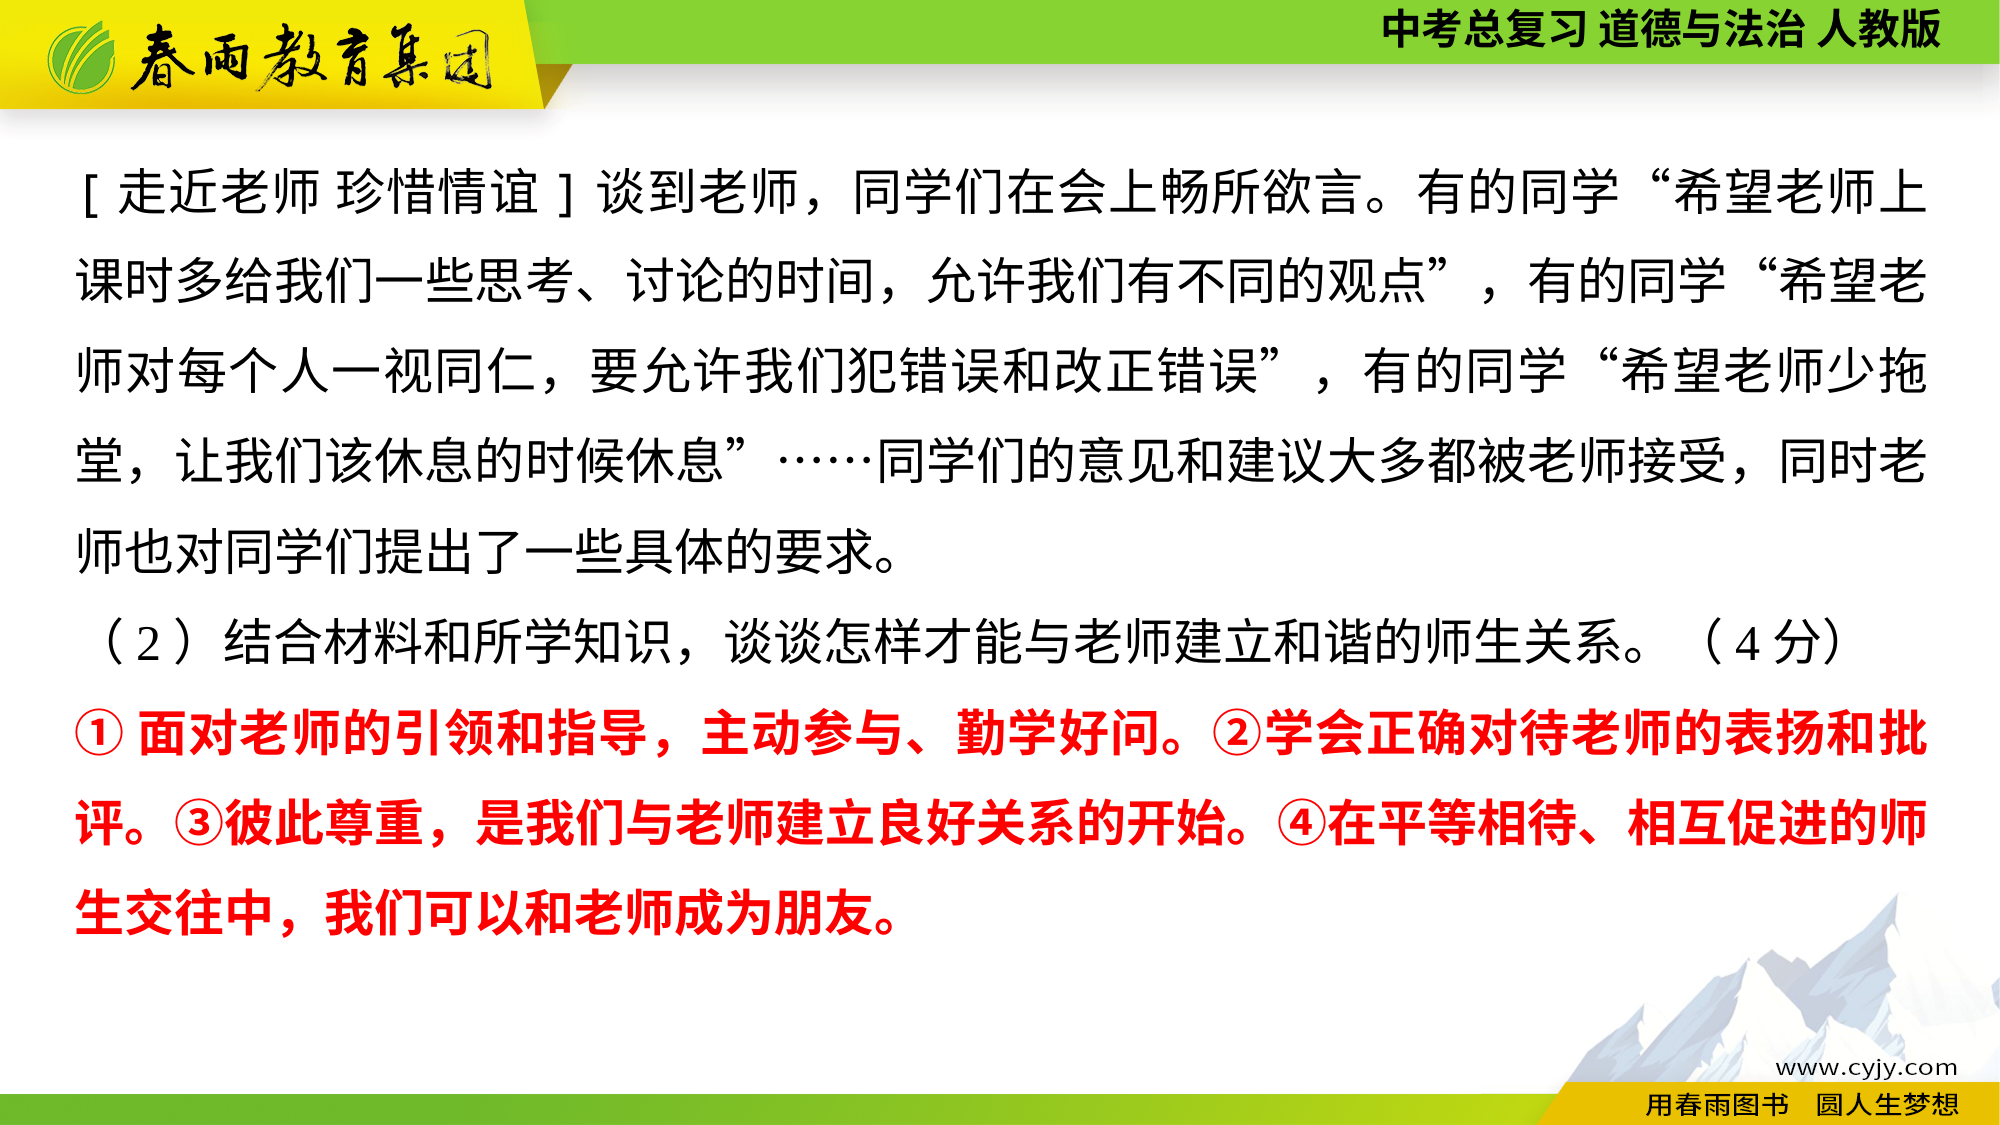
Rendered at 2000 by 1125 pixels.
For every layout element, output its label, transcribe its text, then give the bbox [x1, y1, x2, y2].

list [走近老师 珍惜情谊]谈到老师，同学们在会上畅所欲言。有的同学“希望老师上课时多给我们一些思考、讨论的时间，允许我们有不同的观点”，有的同学“希望老师对每个人一视同仁，要允许我们犯错误和改正错误”，有的同学“希望老师少拖堂，让我们该休息的时候休息”……同学们的意见和建议大多都被老师接受，同时老师也对同学们提出了一些具体的要求。 （2）结合材料和所学知识，谈谈怎样才能与老师建立和谐的师生关系。（4分） [59, 122, 1944, 664]
picture [0, 0, 2000, 1125]
text_box ①面对老师的引领和指导，主动参与、勤学好问。②学会正确对待老师的表扬和批评。③彼此尊重，是我们与老师建立良好关系的开始。④在平等相待、相互促进的师生交往中，我们可以和老师成为朋友。 [59, 664, 1944, 950]
